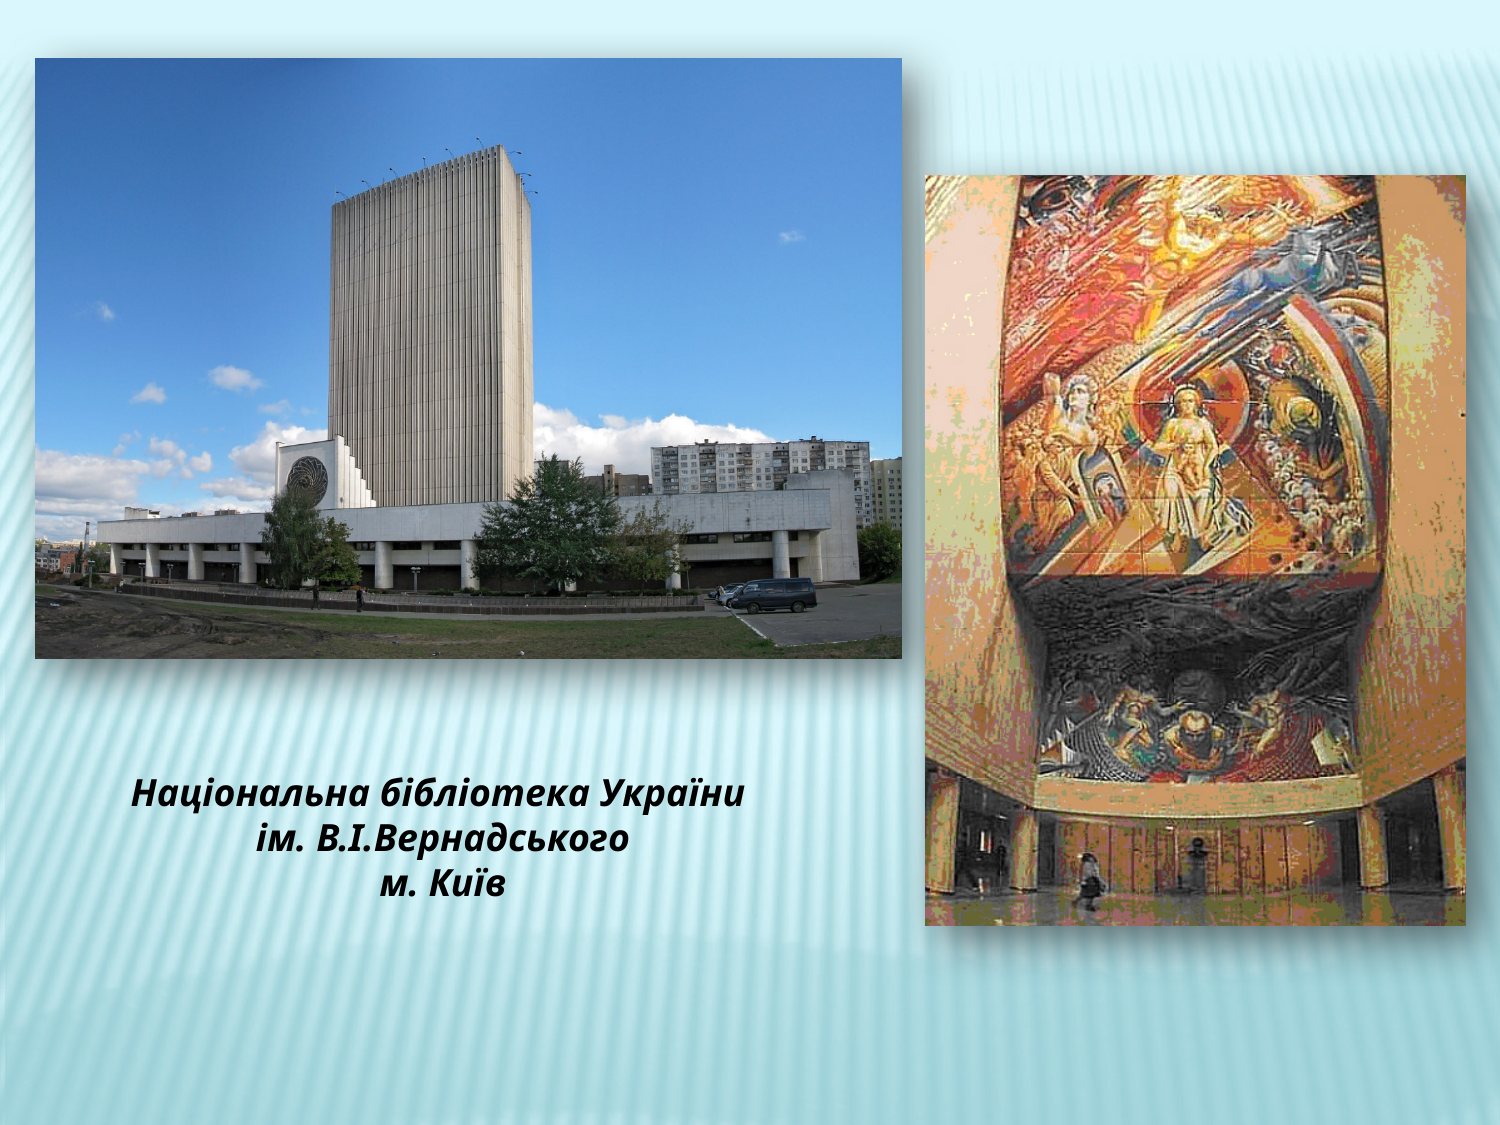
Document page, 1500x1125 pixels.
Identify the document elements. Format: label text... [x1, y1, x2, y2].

picture [34, 58, 902, 659]
picture [925, 175, 1467, 927]
text_box Національна бібліотека України ім. В.І.Вернадського м. Київ [115, 761, 771, 912]
